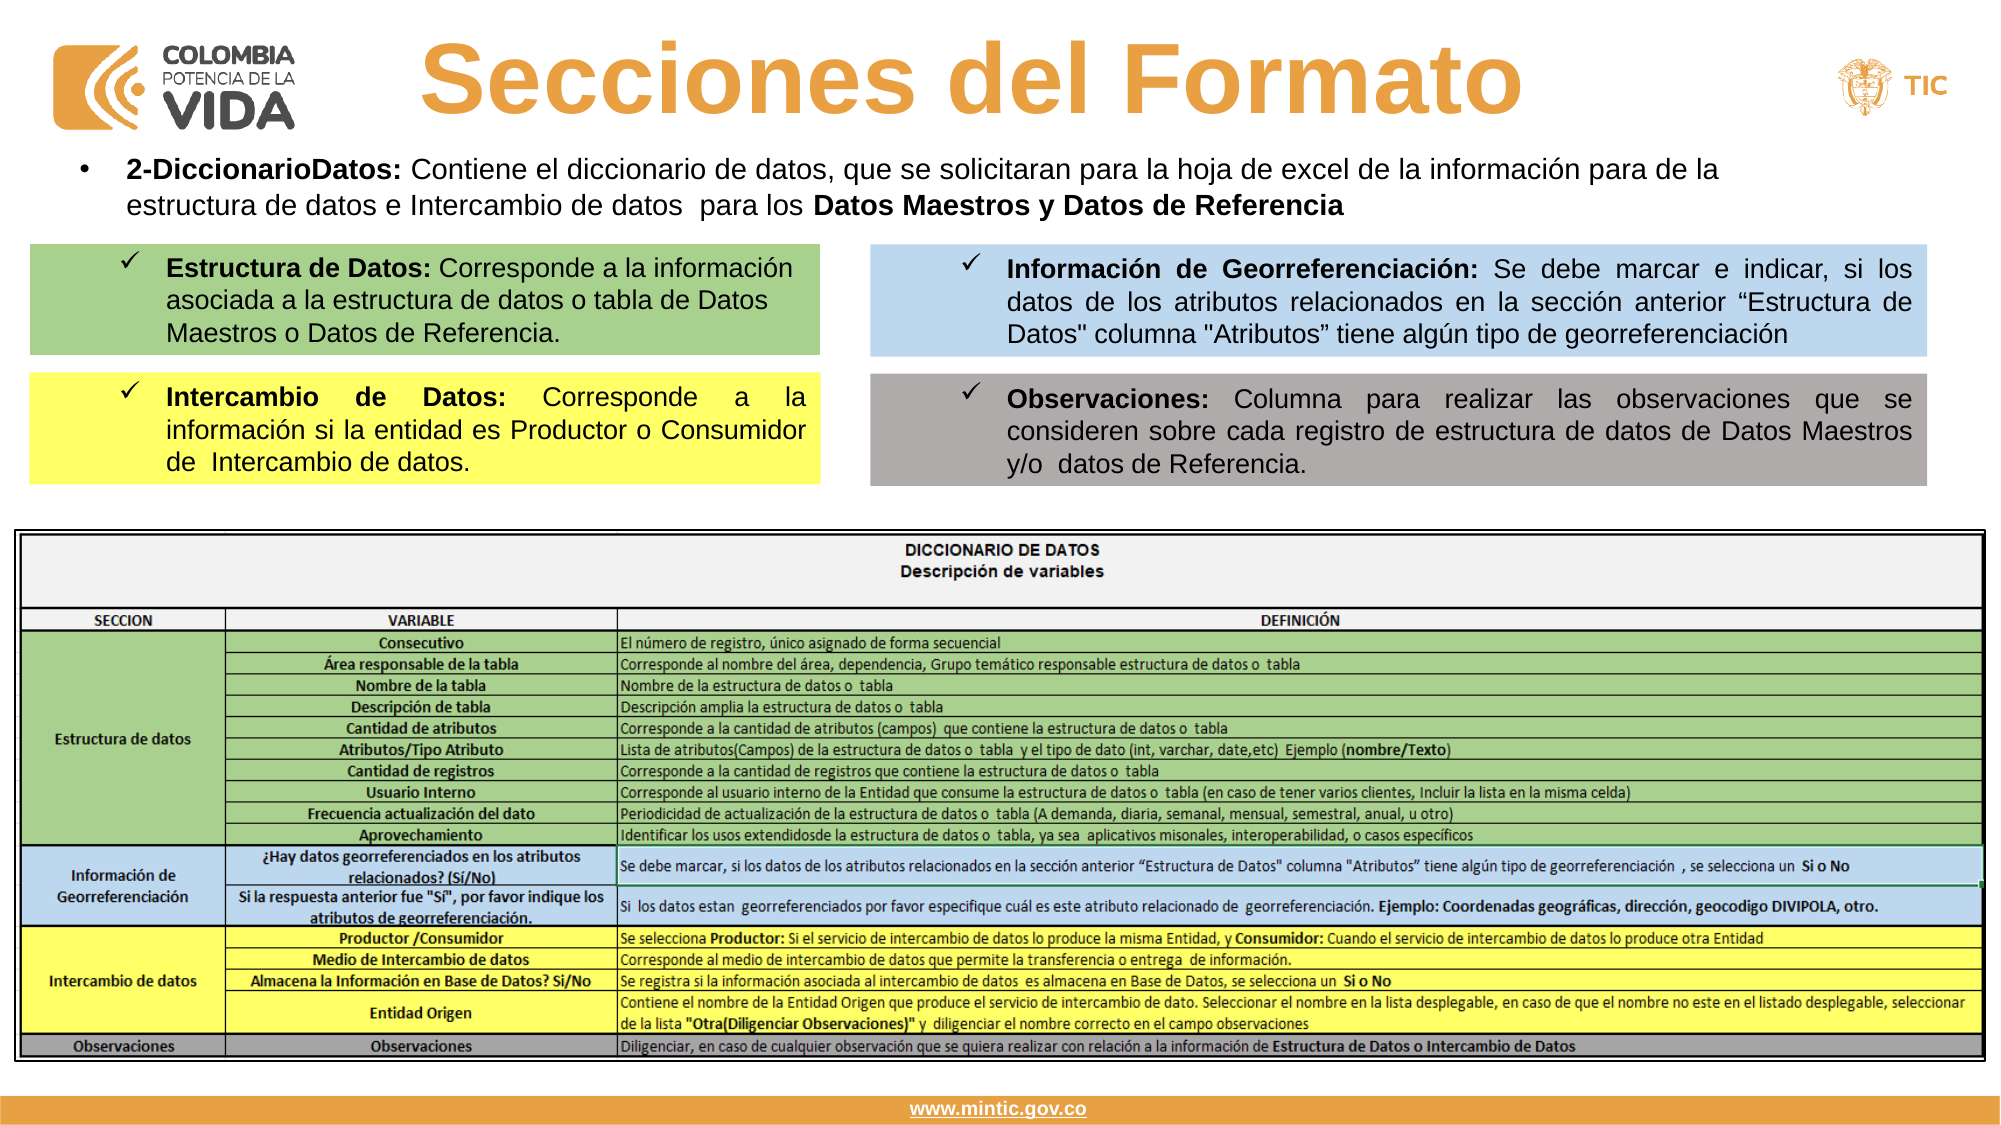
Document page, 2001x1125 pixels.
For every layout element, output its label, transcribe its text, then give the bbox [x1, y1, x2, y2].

text_box Observaciones: Columna para realizar las observaciones que se consideren sobre cada registro de estructura de datos de Datos Maestros y/o datos de Referencia. [870, 373, 1928, 486]
text_box www.mintic.gov.co [908, 1094, 1092, 1120]
picture [0, 0, 2001, 1125]
text_box Intercambio de Datos: Corresponde a la información si la entidad es Productor o Consumidor de Intercambio de datos. [29, 372, 821, 485]
text_box Secciones del Formato [405, 6, 1967, 141]
text_box Estructura de Datos: Corresponde a la información asociada a la estructura de datos o tabla de Datos Maestros o Datos de Referencia. [29, 243, 821, 356]
text_box 2-DiccionarioDatos: Contiene el diccionario de datos, que se solicitaran para la hoja de excel de la información para de la estructura de datos e Intercambio de datos para los Datos Maestros y Datos de Referencia [79, 149, 1782, 221]
text_box Información de Georreferenciación: Se debe marcar e indicar, si los datos de los atributos relacionados en la sección anterior “Estructura de Datos" columna "Atributos” tiene algún tipo de georreferenciación [870, 244, 1928, 357]
